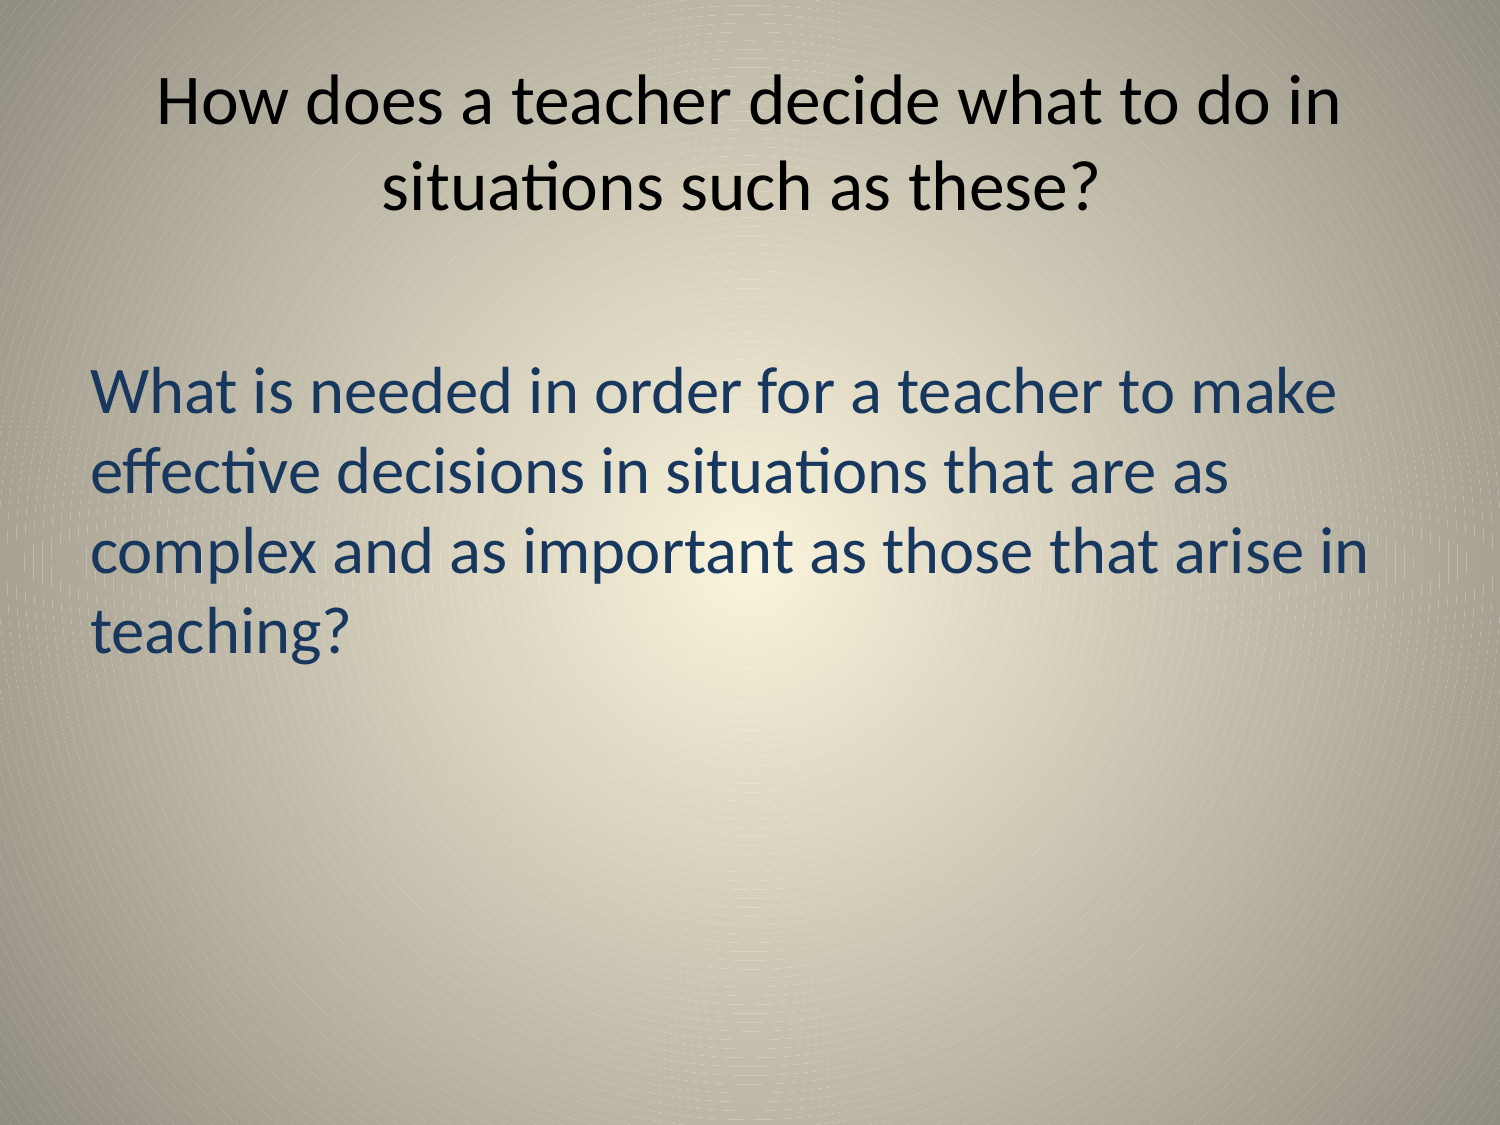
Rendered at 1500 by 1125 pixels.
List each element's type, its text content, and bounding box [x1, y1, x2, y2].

title How does a teacher decide what to do in situations such as these? [75, 45, 1425, 233]
list What is needed in order for a teacher to make effective decisions in situations that are as complex and as important as those that arise in teaching? [75, 339, 1425, 1005]
